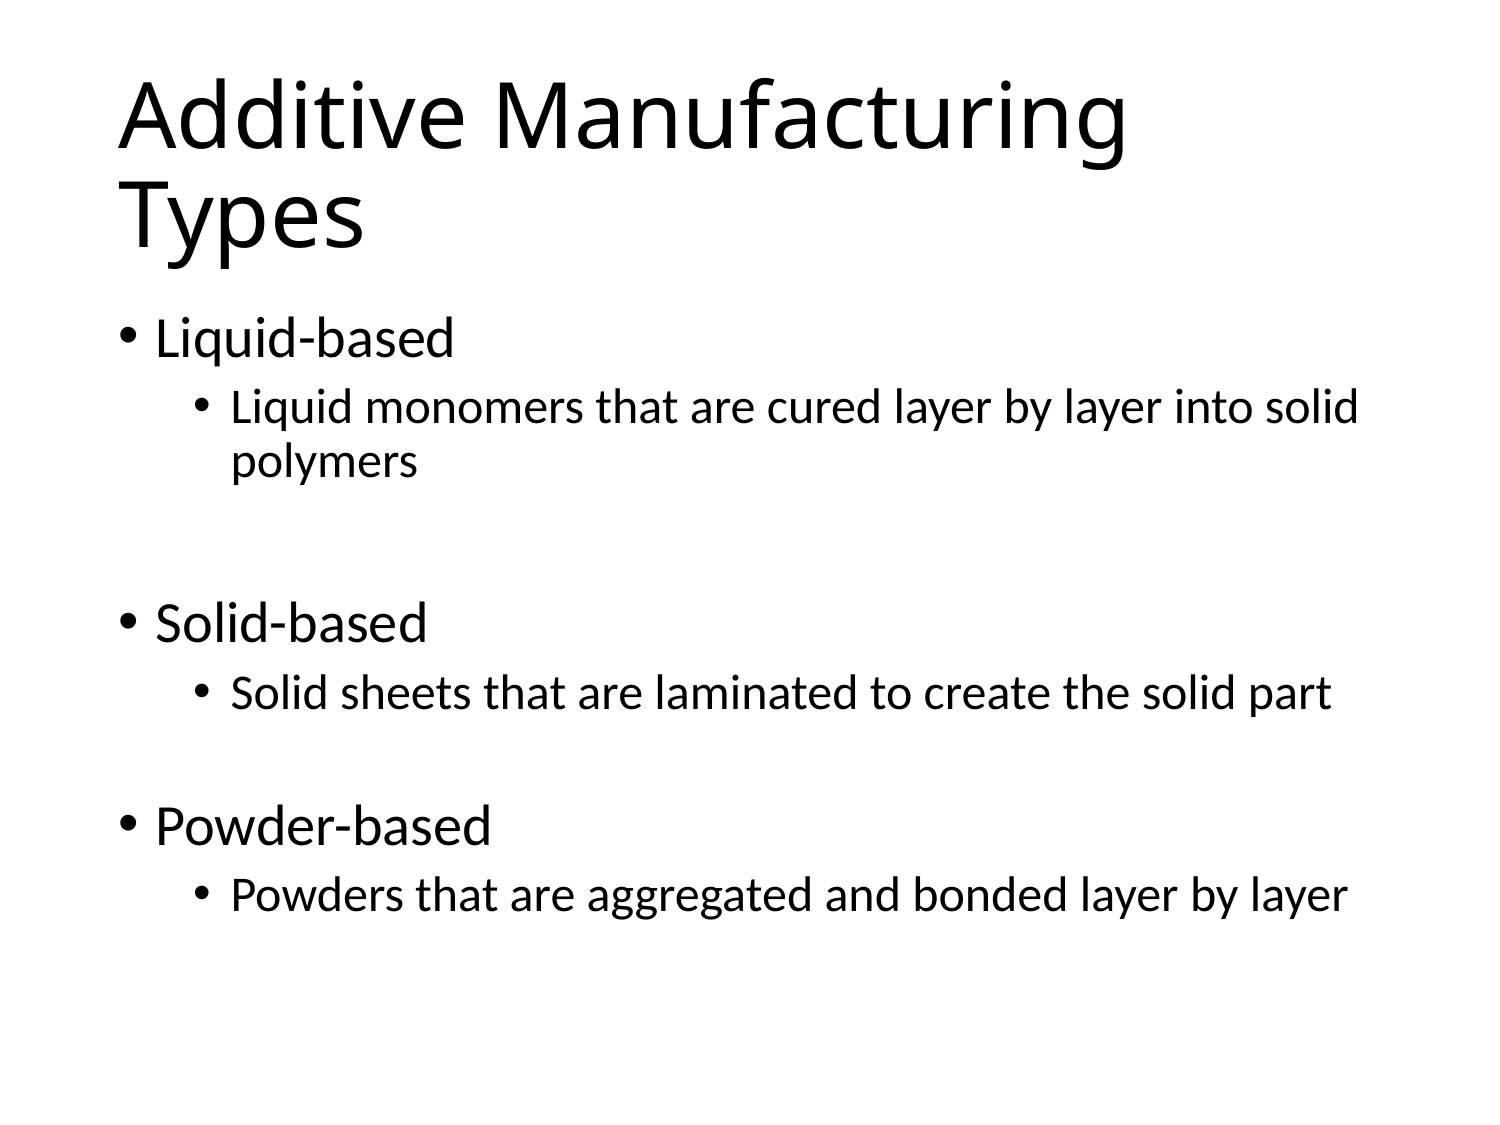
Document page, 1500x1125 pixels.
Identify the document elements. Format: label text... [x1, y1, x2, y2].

title Additive Manufacturing Types [103, 59, 1397, 278]
list Liquid-based Liquid monomers that are cured layer by layer into solid polymers Solid-based Solid sheets that are laminated to create the solid part Powder-based Powders that are aggregated and bonded layer by layer [103, 299, 1397, 1014]
